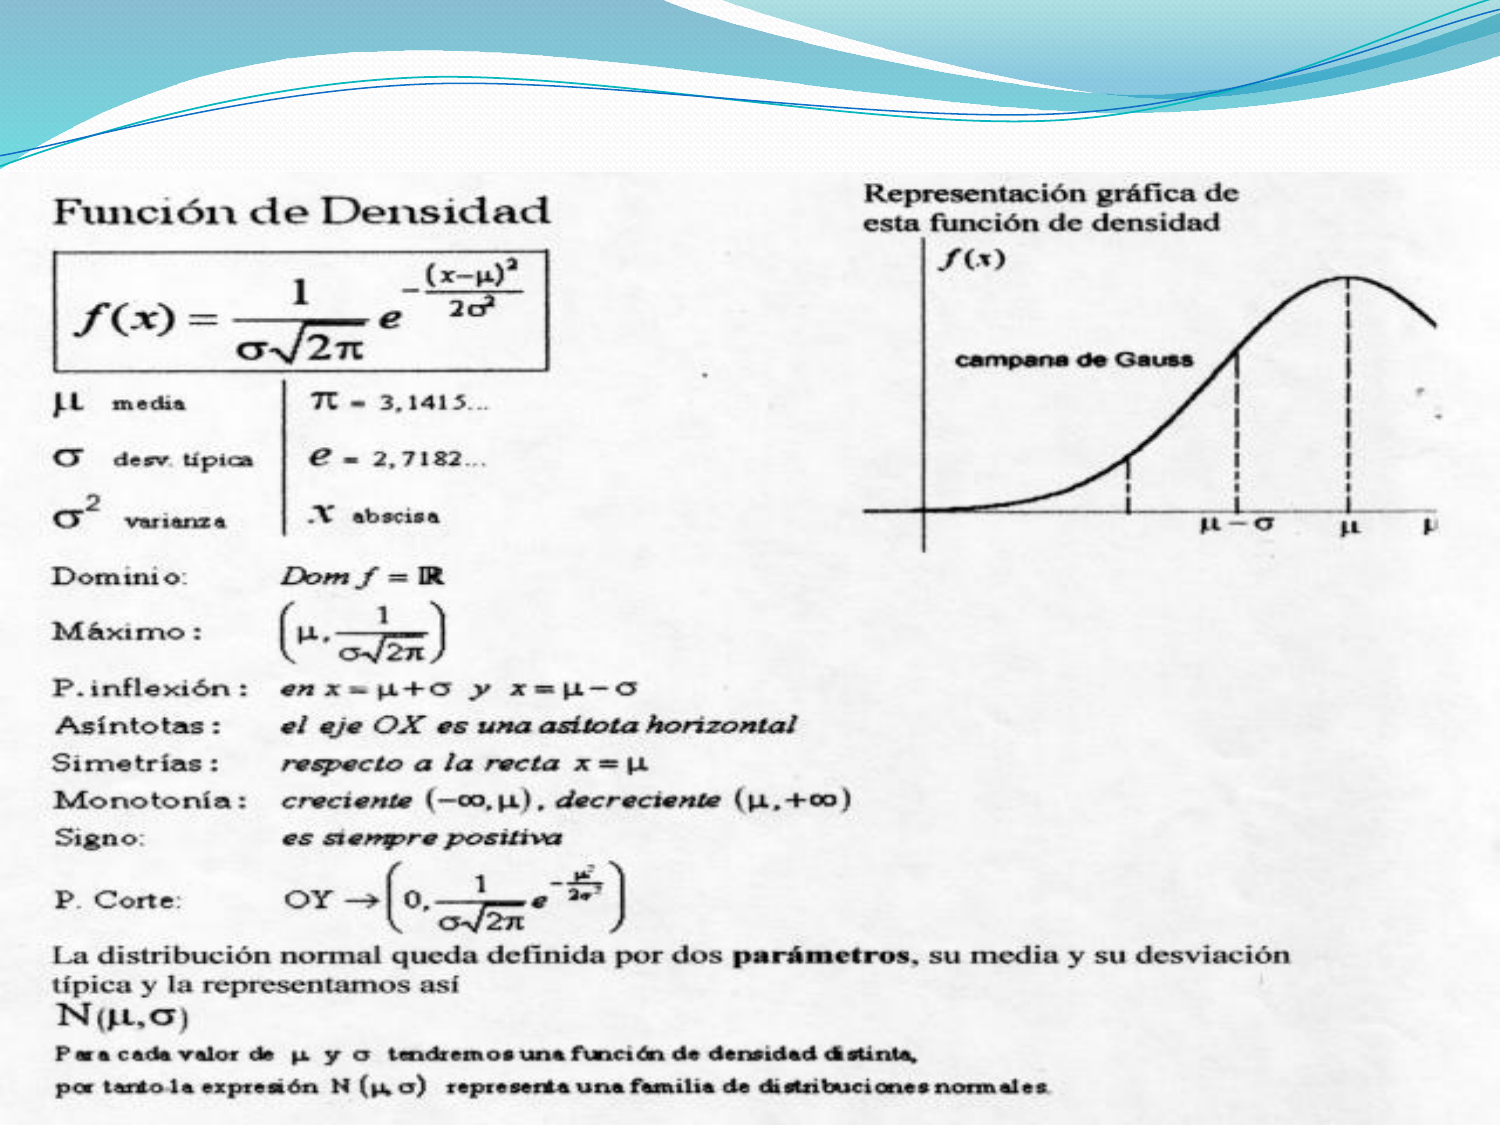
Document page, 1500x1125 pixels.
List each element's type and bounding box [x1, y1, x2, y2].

list [0, 172, 1500, 1125]
